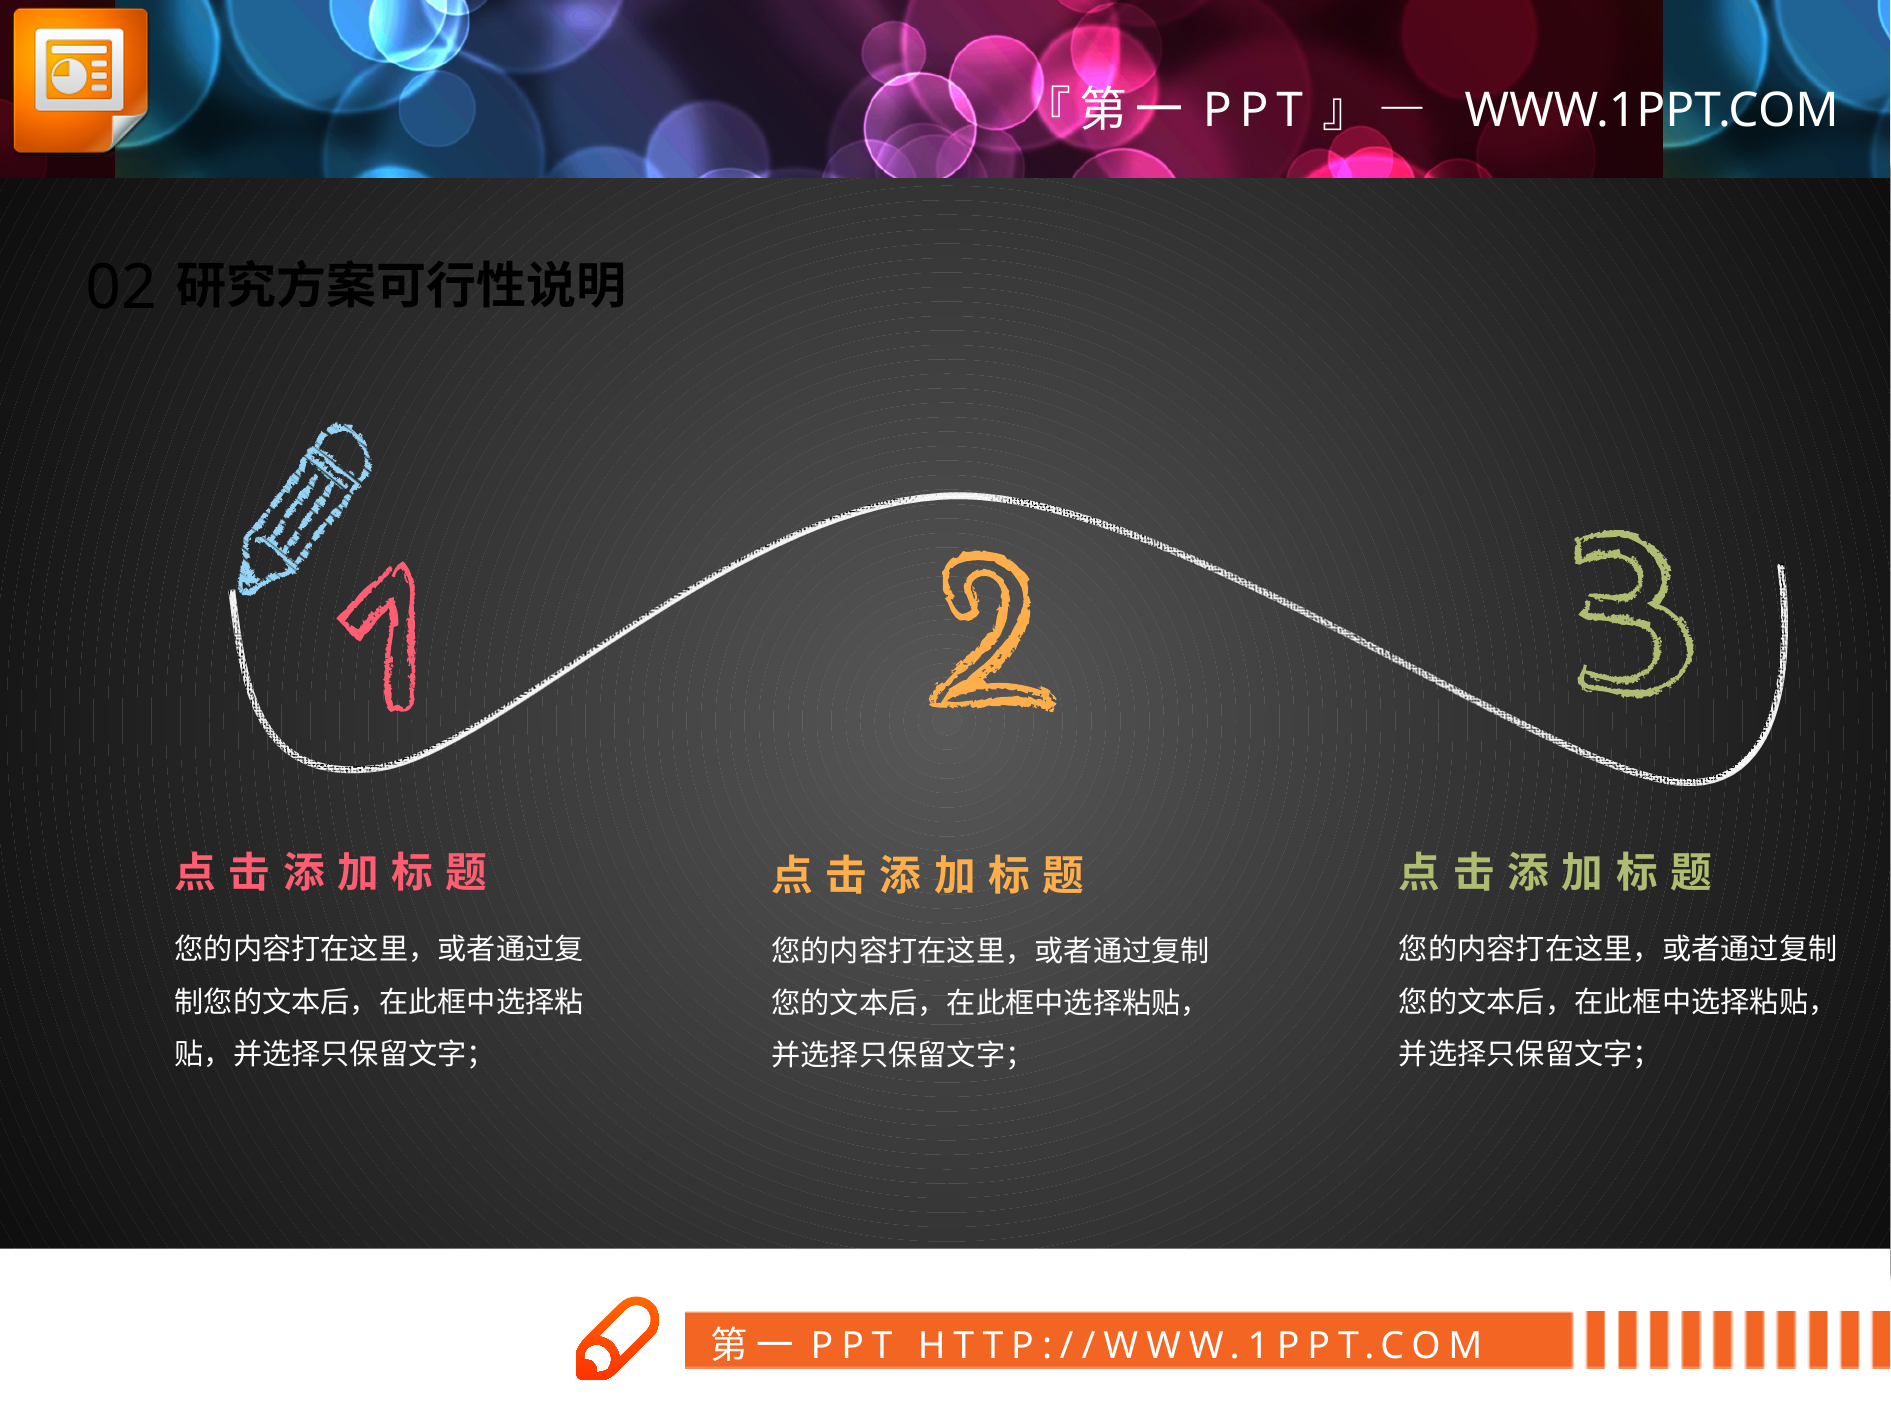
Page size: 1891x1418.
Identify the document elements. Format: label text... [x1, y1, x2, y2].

picture [228, 492, 1788, 786]
picture [685, 1311, 1891, 1369]
text_box 点击添加标题 [756, 841, 1225, 906]
text_box 点击添加标题 [159, 838, 616, 904]
text_box 02 [69, 238, 173, 328]
text_box 您的内容打在这里，或者通过复制您的文本后，在此框中选择粘贴，并选择只保留文字； [756, 906, 1243, 1079]
text_box 点击添加标题 [1384, 838, 1855, 904]
picture [0, 0, 1891, 178]
text_box [281, 422, 373, 490]
text_box 您的内容打在这里，或者通过复制您的文本后，在此框中选择粘贴，并选择只保留文字； [159, 905, 616, 1078]
text_box 您的内容打在这里，或者通过复制您的文本后，在此框中选择粘贴，并选择只保留文字； [1384, 905, 1855, 1078]
text_box 研究方案可行性说明 [173, 245, 643, 321]
